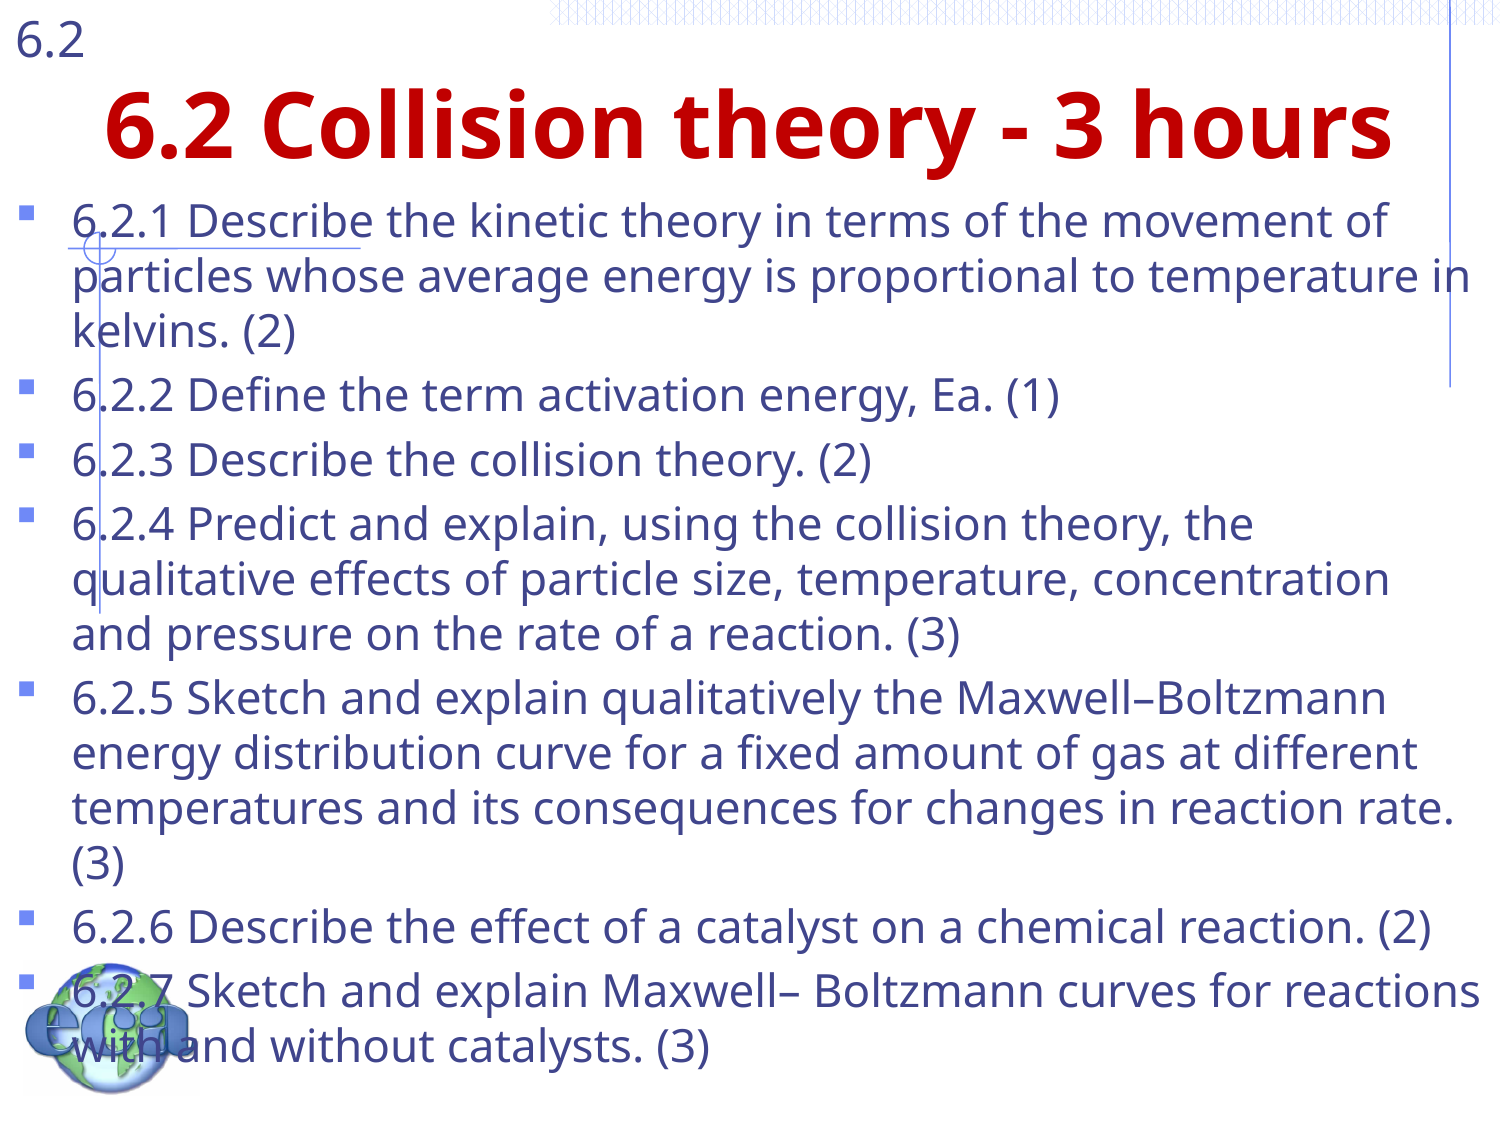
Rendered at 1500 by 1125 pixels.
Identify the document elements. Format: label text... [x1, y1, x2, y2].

title 6.2 Collision theory - 3 hours [17, 49, 1483, 184]
picture [23, 960, 200, 1096]
list 6.2.1 Describe the kinetic theory in terms of the movement of particles whose average energy is proportional to temperature in kelvins. (2) 6.2.2 Define the term activation energy, Ea. (1) 6.2.3 Describe the collision theory. (2) 6.2.4 Predict and explain, using the collision theory, the qualitative effects of particle size, temperature, concentration and pressure on the rate of a reaction. (3) 6.2.5 Sketch and explain qualitatively the Maxwell–Boltzmann energy distribution curve for a fixed amount of gas at different temperatures and its consequences for changes in reaction rate. (3) 6.2.6 Describe the effect of a catalyst on a chemical reaction. (2) 6.2.7 Sketch and explain Maxwell– Boltzmann curves for reactions with and without catalysts. (3) [0, 184, 1500, 906]
